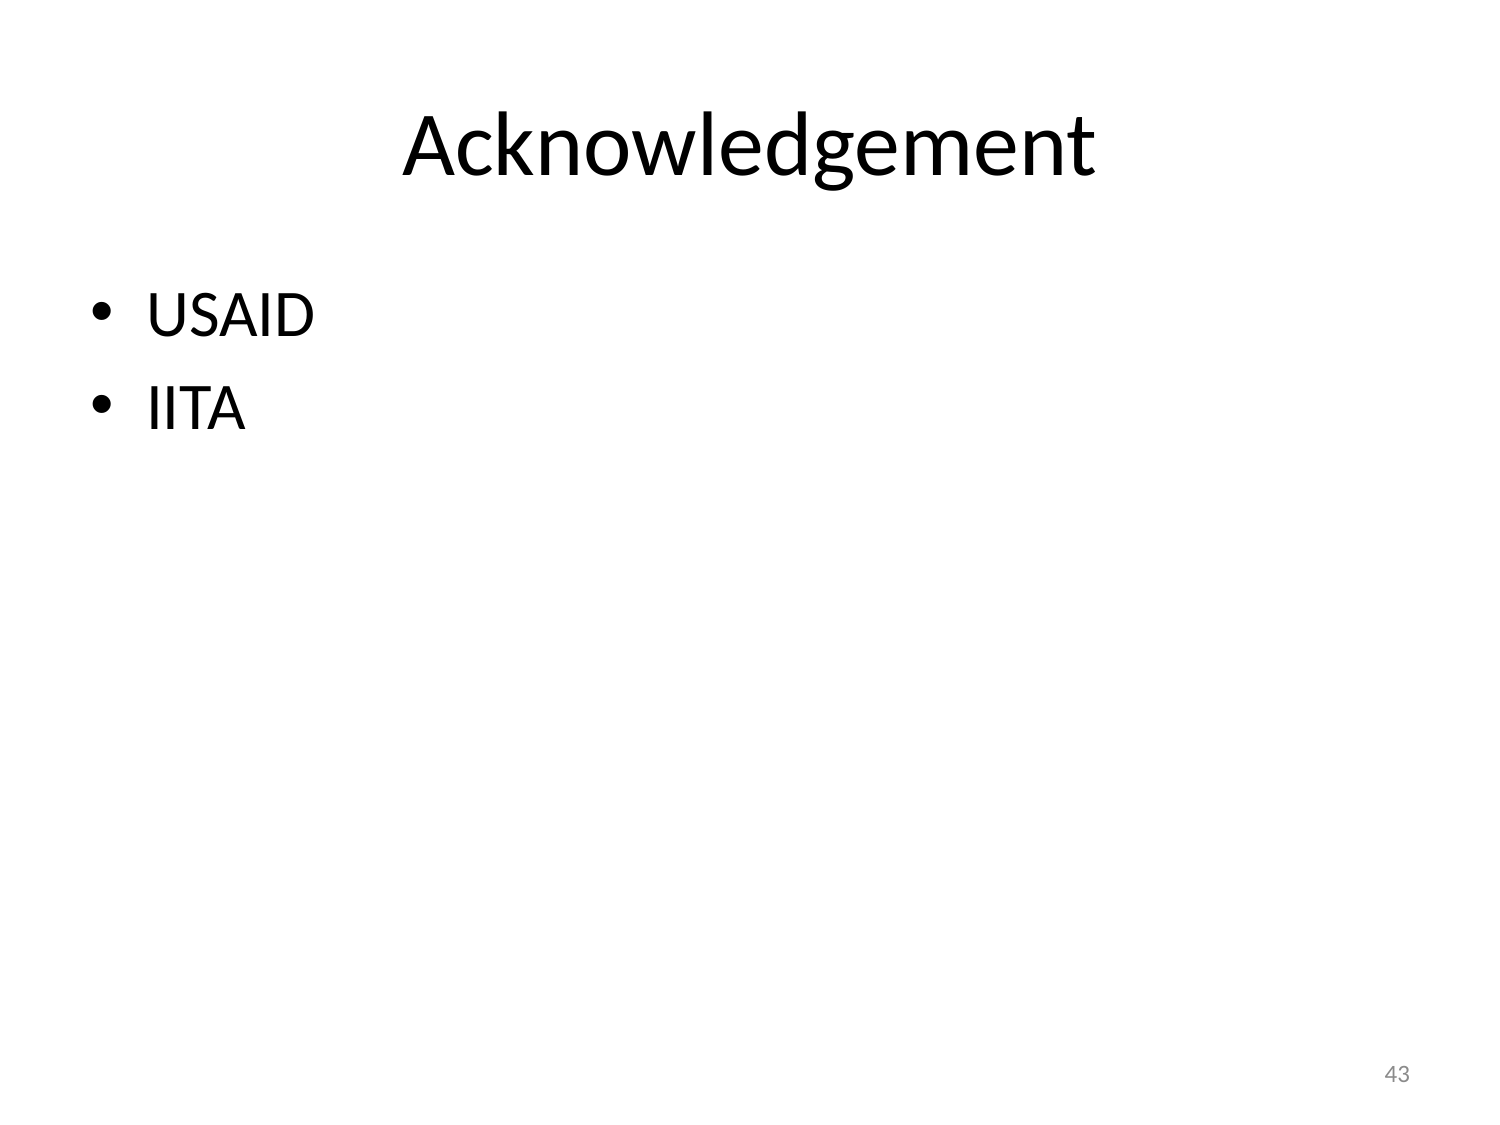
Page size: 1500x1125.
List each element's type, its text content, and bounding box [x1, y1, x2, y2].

title Acknowledgement [75, 45, 1425, 233]
slide_number 43 [1074, 1042, 1425, 1103]
list USAID IITA [75, 262, 1425, 1005]
